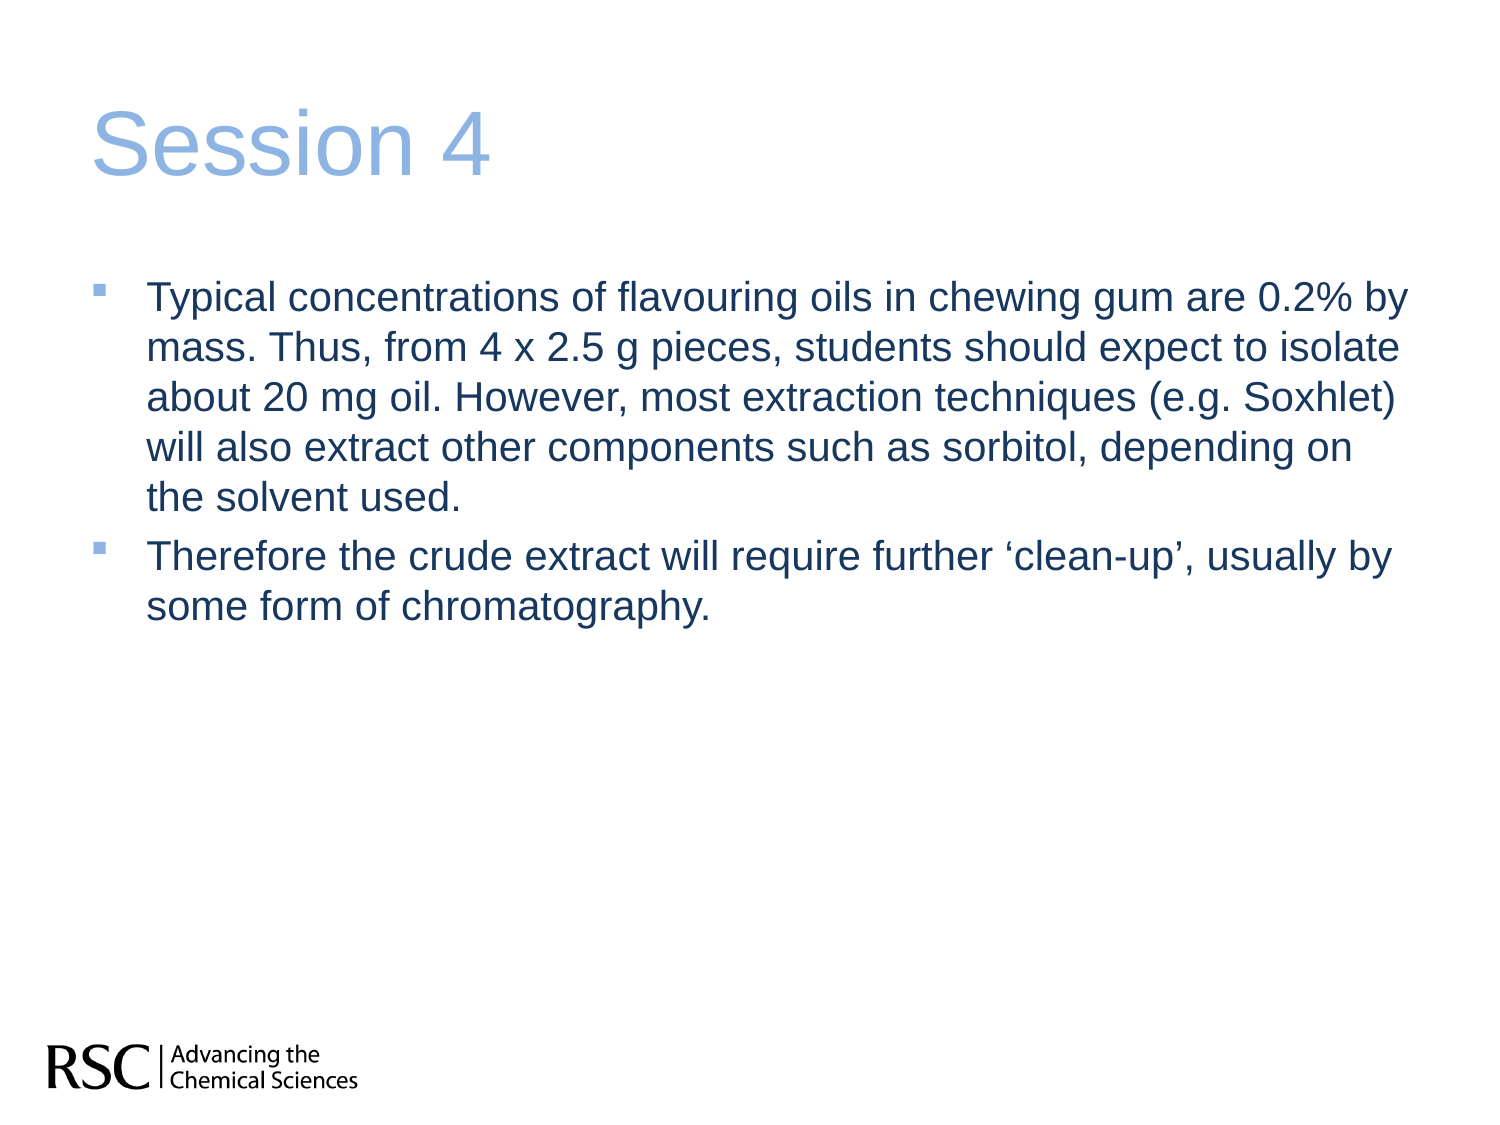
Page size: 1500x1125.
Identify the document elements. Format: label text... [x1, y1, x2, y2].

title Session 4 [75, 45, 1425, 233]
list Typical concentrations of flavouring oils in chewing gum are 0.2% by mass. Thus, from 4 x 2.5 g pieces, students should expect to isolate about 20 mg oil. However, most extraction techniques (e.g. Soxhlet) will also extract other components such as sorbitol, depending on the solvent used. Therefore the crude extract will require further ‘clean-up’, usually by some form of chromatography. [75, 262, 1425, 1005]
